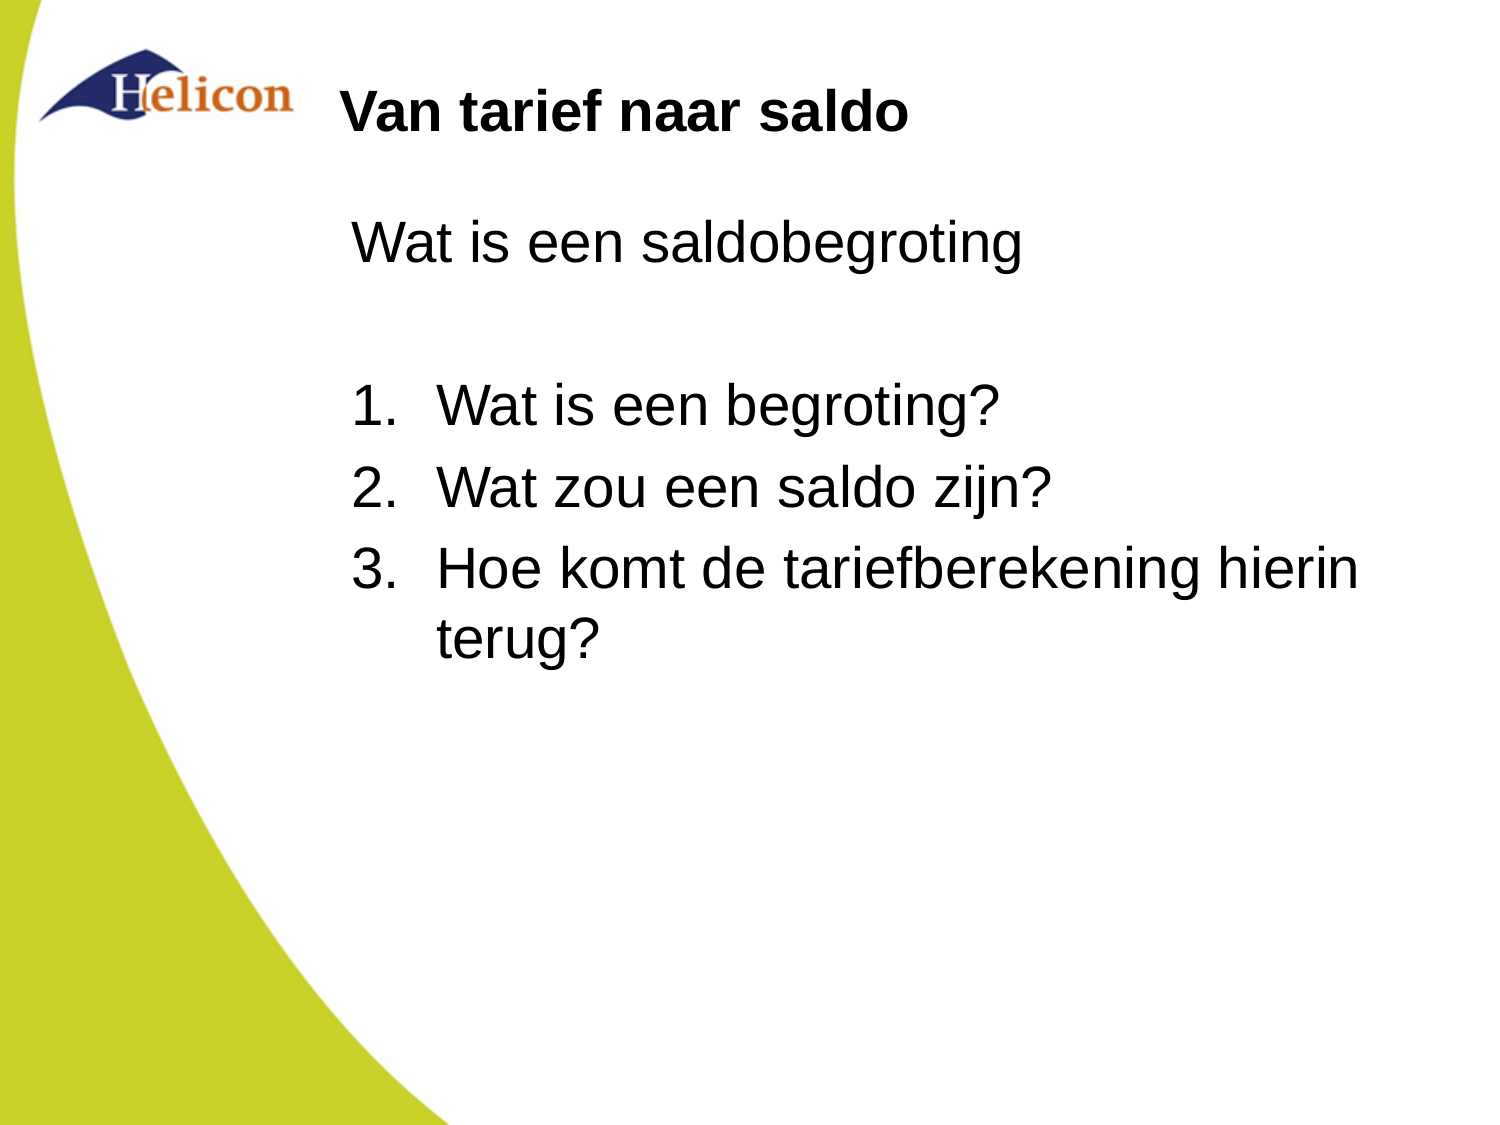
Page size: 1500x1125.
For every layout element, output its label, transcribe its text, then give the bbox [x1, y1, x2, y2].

picture [0, 0, 1500, 1125]
list Wat is een saldobegroting Wat is een begroting? Wat zou een saldo zijn? Hoe komt de tariefberekening hierin terug? [336, 196, 1425, 1005]
title Van tarief naar saldo [324, 54, 1415, 161]
